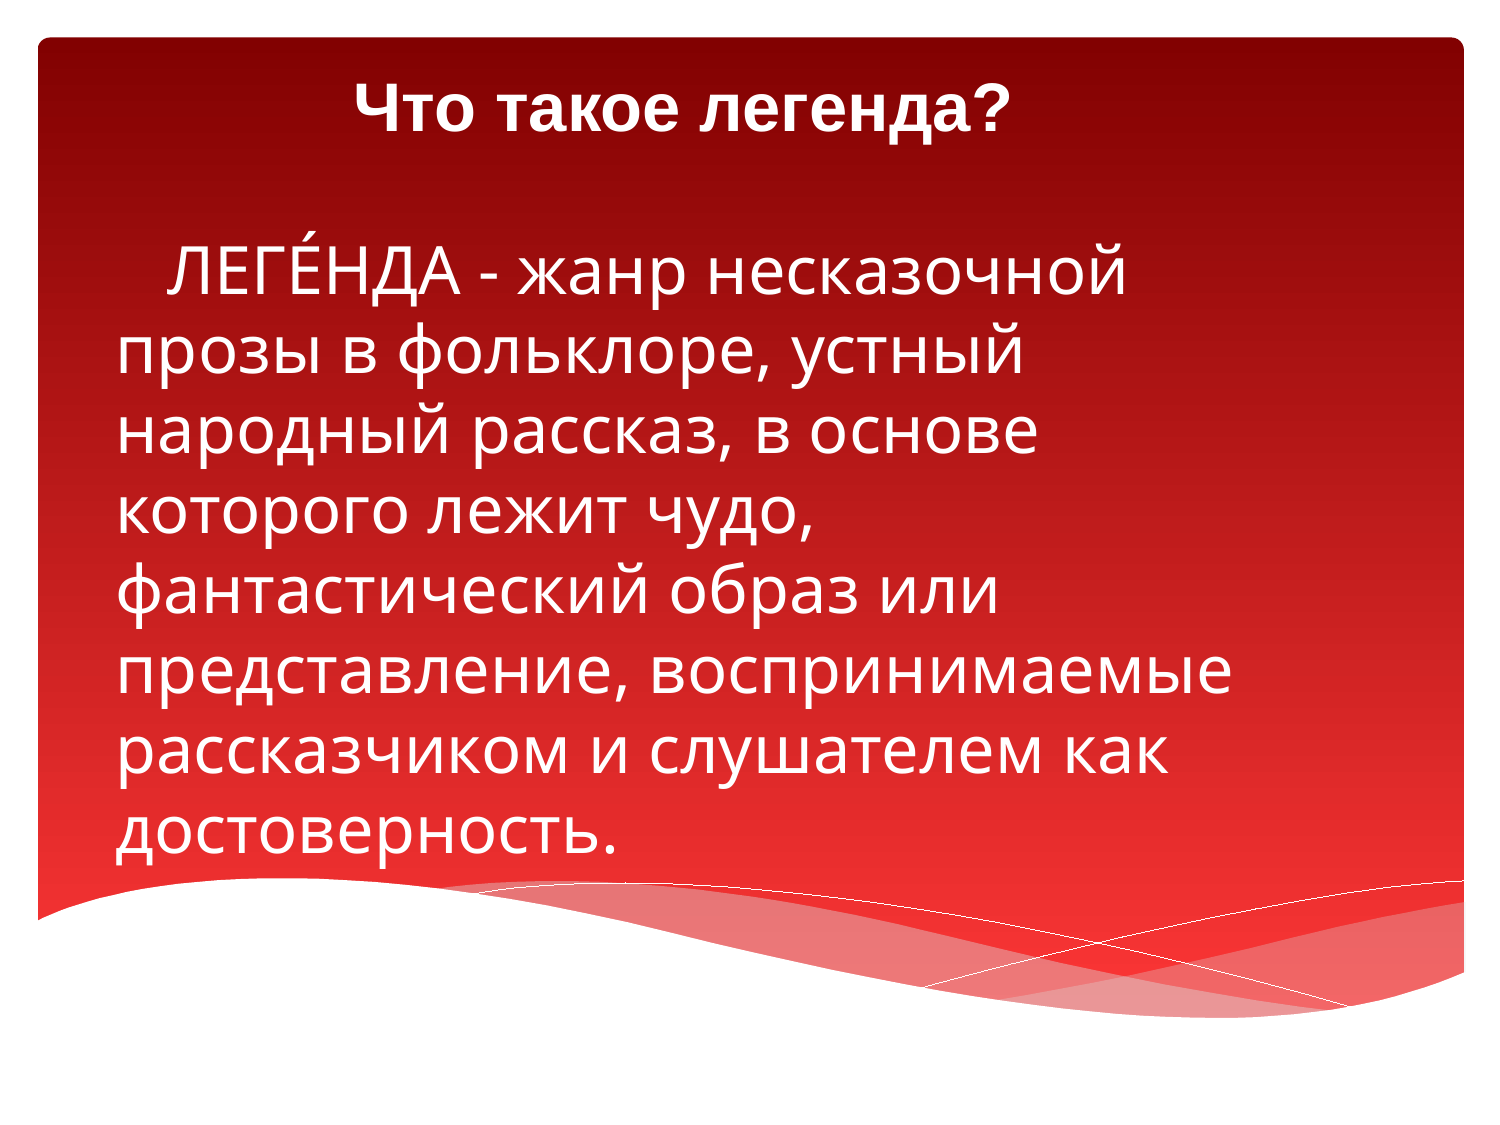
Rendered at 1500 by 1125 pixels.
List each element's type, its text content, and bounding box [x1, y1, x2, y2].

subtitle ЛЕГЕ́НДА - жанр несказочной прозы в фольклоре, устный народный рассказ, в основе которого лежит чудо, фантастический образ или представление, воспринимаемые рассказчиком и слушателем как достоверность. [100, 219, 1294, 728]
title Что такое легенда? [218, 54, 1149, 153]
